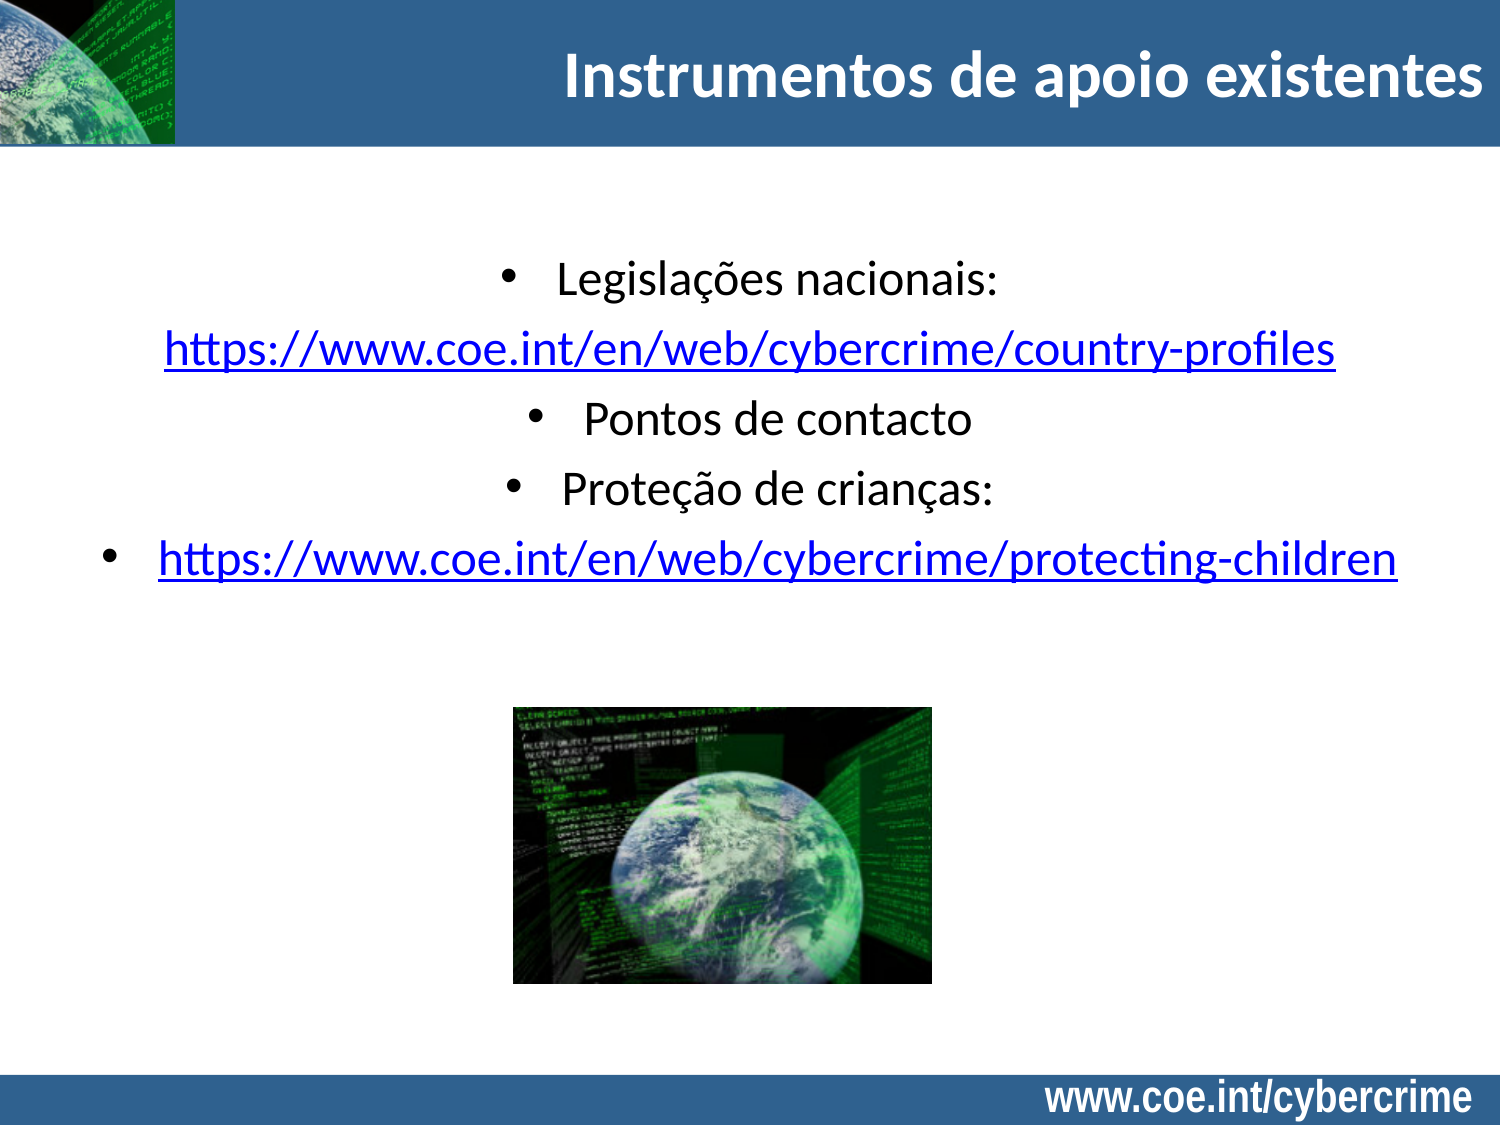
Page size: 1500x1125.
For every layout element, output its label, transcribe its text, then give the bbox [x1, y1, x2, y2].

text_box Instrumentos de apoio existentes [177, 0, 1500, 149]
picture [0, 0, 175, 144]
picture [512, 706, 933, 984]
text_box [0, 1073, 1030, 1125]
text_box Legislações nacionais: https://www.coe.int/en/web/cybercrime/country-profiles Pontos de contacto Proteção de crianças: https://www.coe.int/en/web/cybercrime/protecting-children [74, 237, 1425, 891]
text_box www.coe.int/cybercrime [1030, 1059, 1500, 1125]
